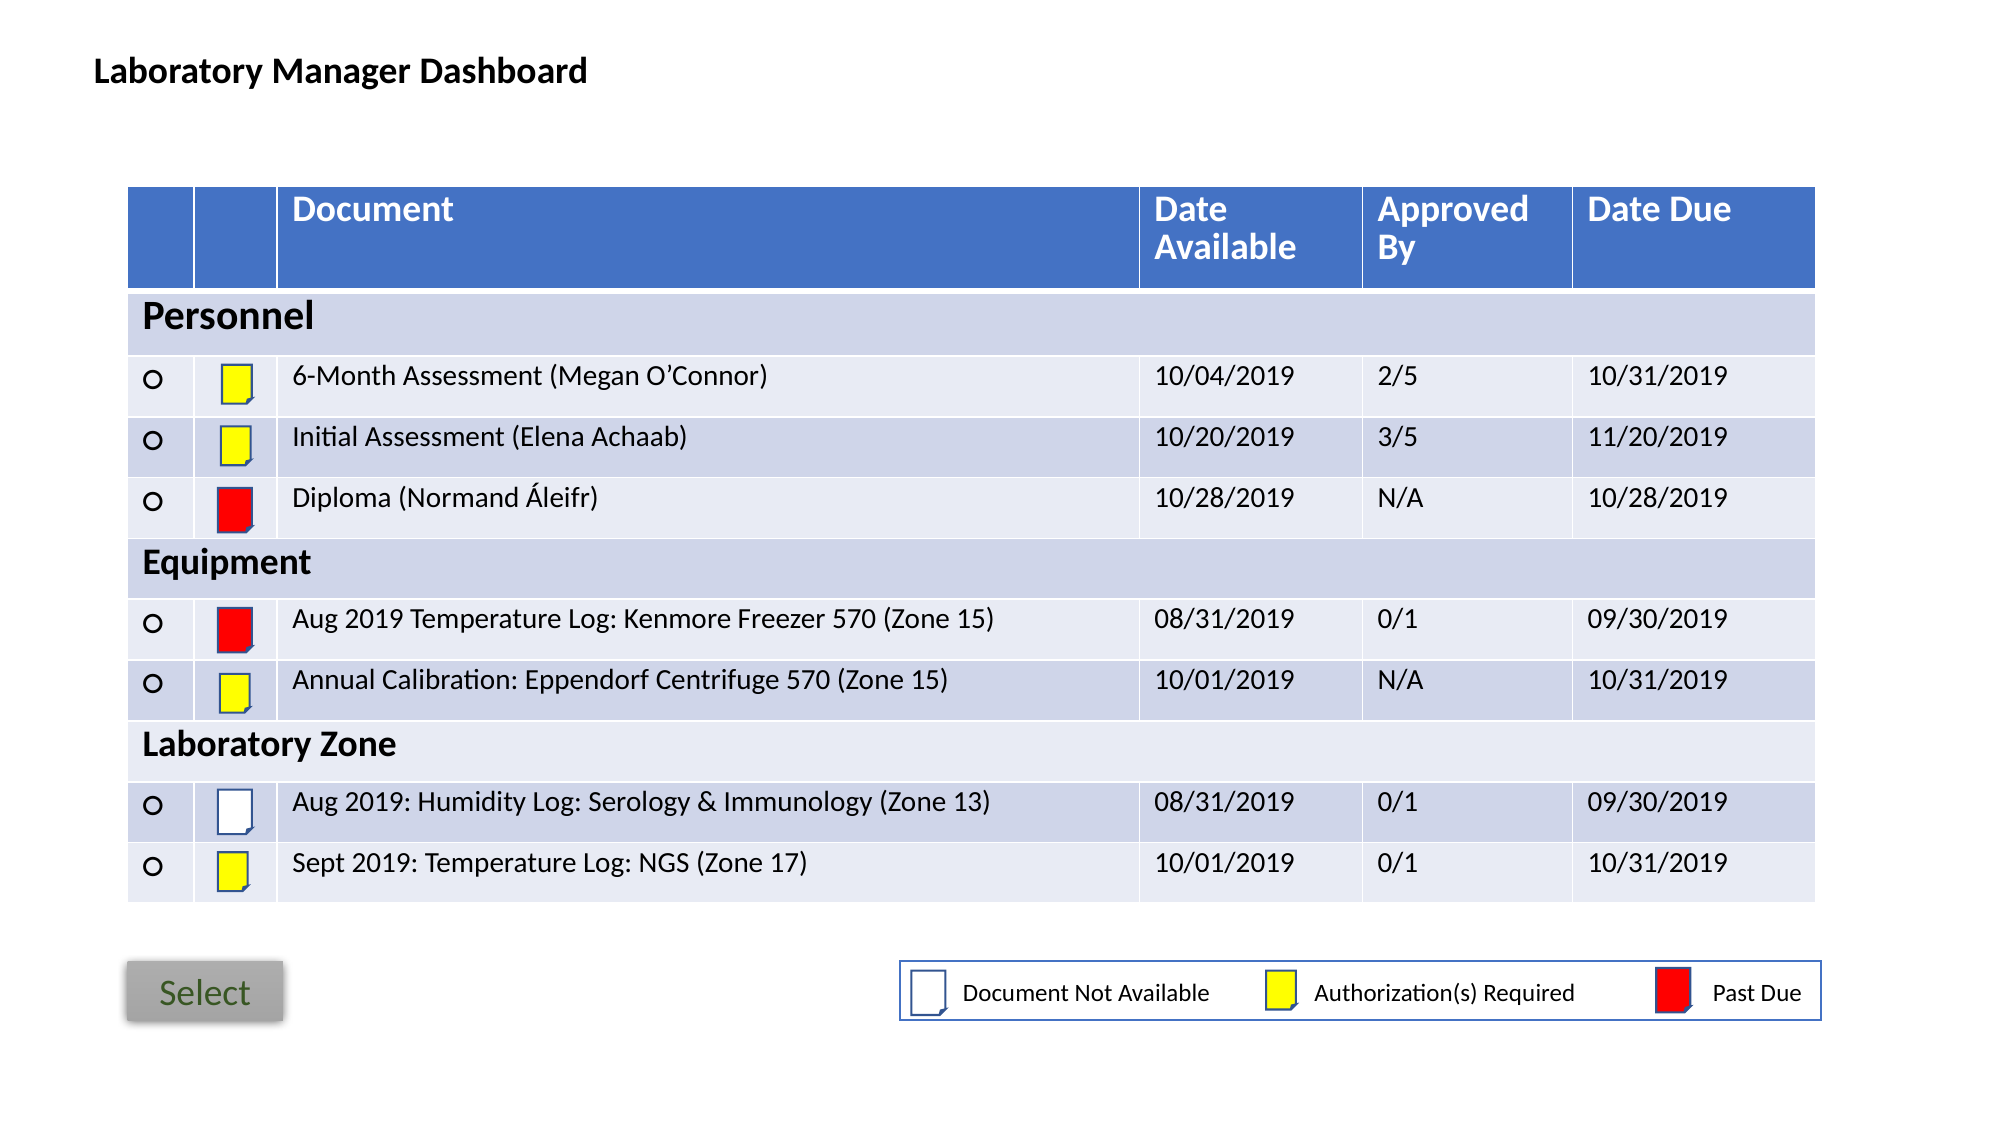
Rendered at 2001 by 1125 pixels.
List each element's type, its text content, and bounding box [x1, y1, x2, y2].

table_cell ○ [128, 783, 193, 842]
text_box Select [127, 961, 283, 1021]
table_cell [195, 661, 276, 720]
table_cell 10/04/2019 [1140, 357, 1362, 416]
text_box [216, 606, 256, 654]
table_cell [195, 600, 276, 659]
text_box [899, 960, 1822, 1021]
text_box [216, 486, 256, 534]
table_cell ○ [128, 357, 193, 416]
table_header [128, 187, 193, 288]
text_box Document Not Available Authorization(s) Required Past Due [948, 969, 1818, 1015]
table_cell 09/30/2019 [1573, 783, 1815, 842]
text_box [216, 788, 256, 836]
table_cell N/A [1363, 478, 1572, 538]
table_cell 3/5 [1363, 418, 1572, 477]
table_cell 6-Month Assessment (Megan O’Connor) [278, 357, 1139, 416]
table_header Approved By [1363, 187, 1572, 288]
table_cell [195, 418, 276, 477]
table_cell 10/28/2019 [1140, 478, 1362, 538]
table_cell 11/20/2019 [1573, 418, 1815, 477]
text_box [910, 969, 949, 1017]
table_cell Diploma (Normand Áleifr) [278, 478, 1139, 538]
table_cell 0/1 [1363, 783, 1572, 842]
table_cell 10/28/2019 [1573, 478, 1815, 538]
table_cell Laboratory Zone [128, 722, 1815, 781]
table_cell 09/30/2019 [1573, 600, 1815, 659]
table_cell Sept 2019: Temperature Log: NGS (Zone 17) [278, 843, 1139, 902]
table_cell 10/31/2019 [1573, 661, 1815, 720]
table_cell 08/31/2019 [1140, 600, 1362, 659]
table_cell 0/1 [1363, 600, 1572, 659]
table_header Date Available [1140, 187, 1362, 288]
table_cell ○ [128, 843, 193, 902]
table_cell ○ [128, 478, 193, 538]
table_cell Equipment [128, 539, 1815, 598]
table_cell [195, 357, 276, 416]
table_cell 10/20/2019 [1140, 418, 1362, 477]
text_box [219, 425, 254, 467]
text_box [220, 363, 256, 405]
table_cell [195, 478, 276, 538]
table_cell ○ [128, 600, 193, 659]
table_cell 08/31/2019 [1140, 783, 1362, 842]
table_cell 10/31/2019 [1573, 843, 1815, 902]
table_cell 10/01/2019 [1140, 661, 1362, 720]
text_box Laboratory Manager Dashboard [78, 38, 604, 99]
table_cell 0/1 [1363, 843, 1572, 902]
text_box [1655, 966, 1694, 1014]
table_cell Aug 2019: Humidity Log: Serology & Immunology (Zone 13) [278, 783, 1139, 842]
table_cell Personnel [128, 294, 1815, 355]
table_cell Initial Assessment (Elena Achaab) [278, 418, 1139, 477]
text_box [216, 851, 251, 893]
table_cell ○ [128, 661, 193, 720]
table_header Document [278, 187, 1139, 288]
text_box [218, 672, 253, 714]
table_cell [195, 783, 276, 842]
table_cell 10/01/2019 [1140, 843, 1362, 902]
table_cell Annual Calibration: Eppendorf Centrifuge 570 (Zone 15) [278, 661, 1139, 720]
table_header [195, 187, 276, 288]
table_header Date Due [1573, 187, 1815, 288]
table_cell [195, 843, 276, 902]
table_cell N/A [1363, 661, 1572, 720]
table_cell 10/31/2019 [1573, 357, 1815, 416]
table_cell ○ [128, 418, 193, 477]
table_cell 2/5 [1363, 357, 1572, 416]
text_box [1265, 969, 1300, 1011]
table_cell Aug 2019 Temperature Log: Kenmore Freezer 570 (Zone 15) [278, 600, 1139, 659]
